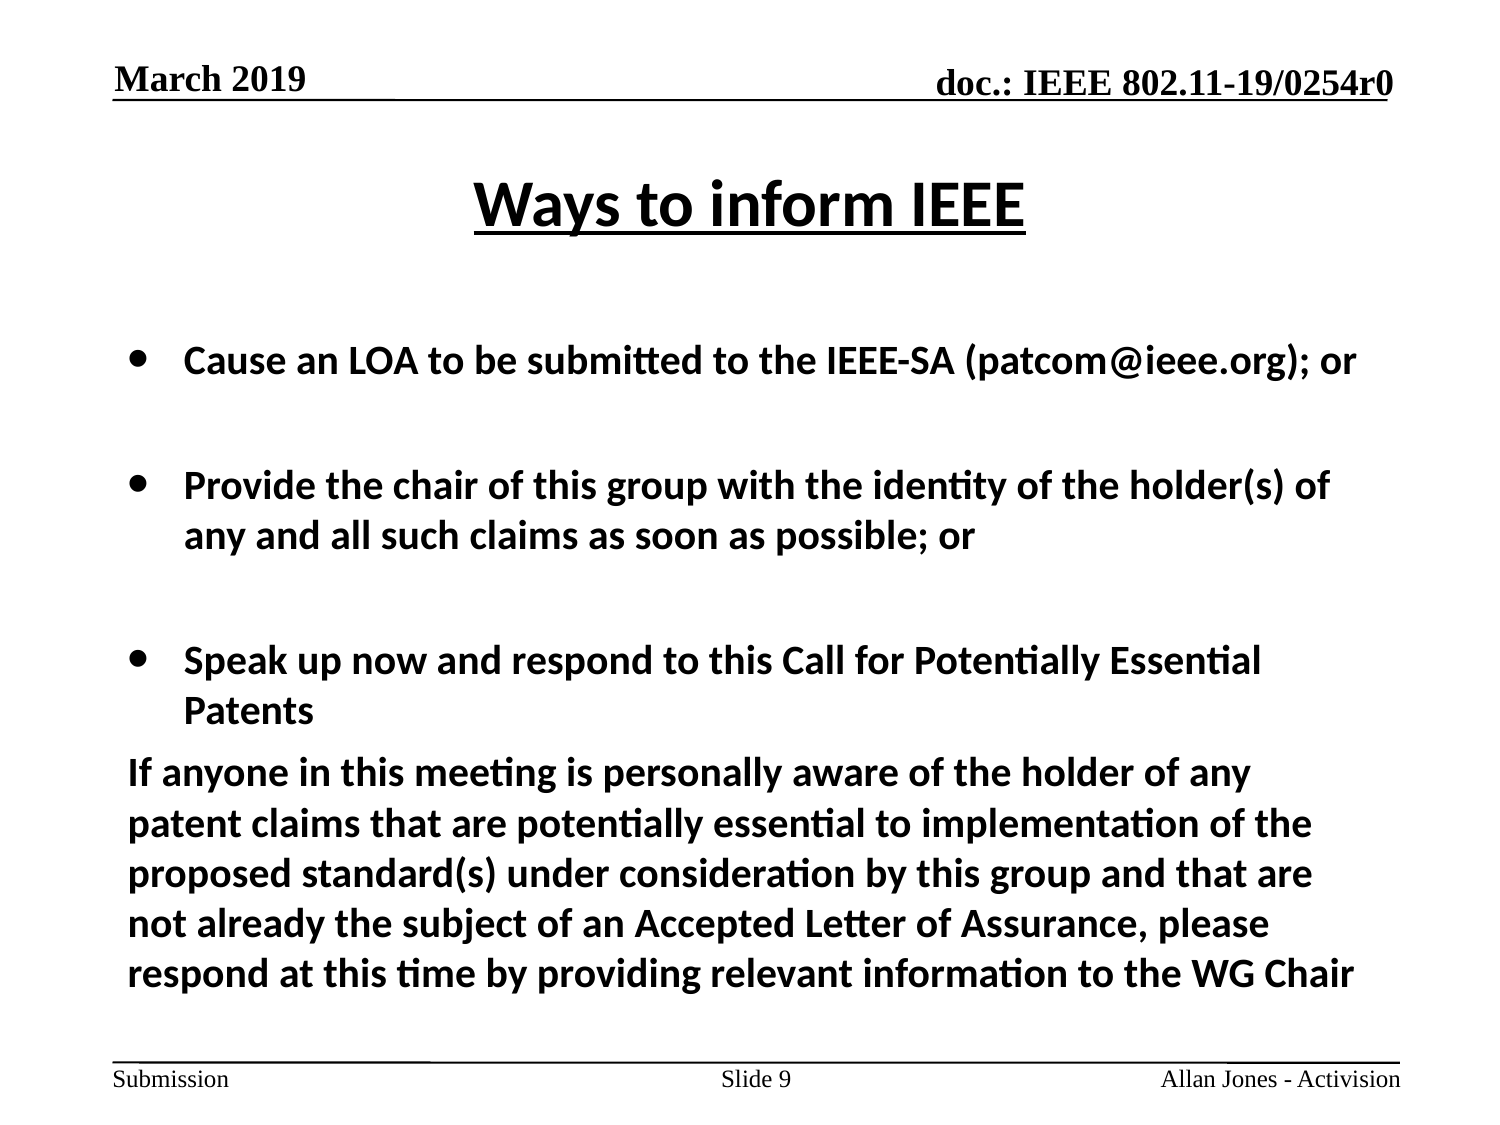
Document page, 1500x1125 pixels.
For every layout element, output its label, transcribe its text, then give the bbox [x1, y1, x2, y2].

footer Allan Jones - Activision [902, 1061, 1402, 1093]
slide_number Slide 9 [712, 1061, 800, 1123]
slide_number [114, 54, 493, 100]
title Ways to inform IEEE [112, 112, 1388, 288]
list Cause an LOA to be submitted to the IEEE-SA (patcom@ieee.org); or Provide the chair of this group with the identity of the holder(s) of any and all such claims as soon as possible; or Speak up now and respond to this Call for Potentially Essential Patents If anyone in this meeting is personally aware of the holder of any patent claims that are potentially essential to implementation of the proposed standard(s) under consideration by this group and that are not already the subject of an Accepted Letter of Assurance, please respond at this time by providing relevant information to the WG Chair [112, 324, 1388, 1000]
